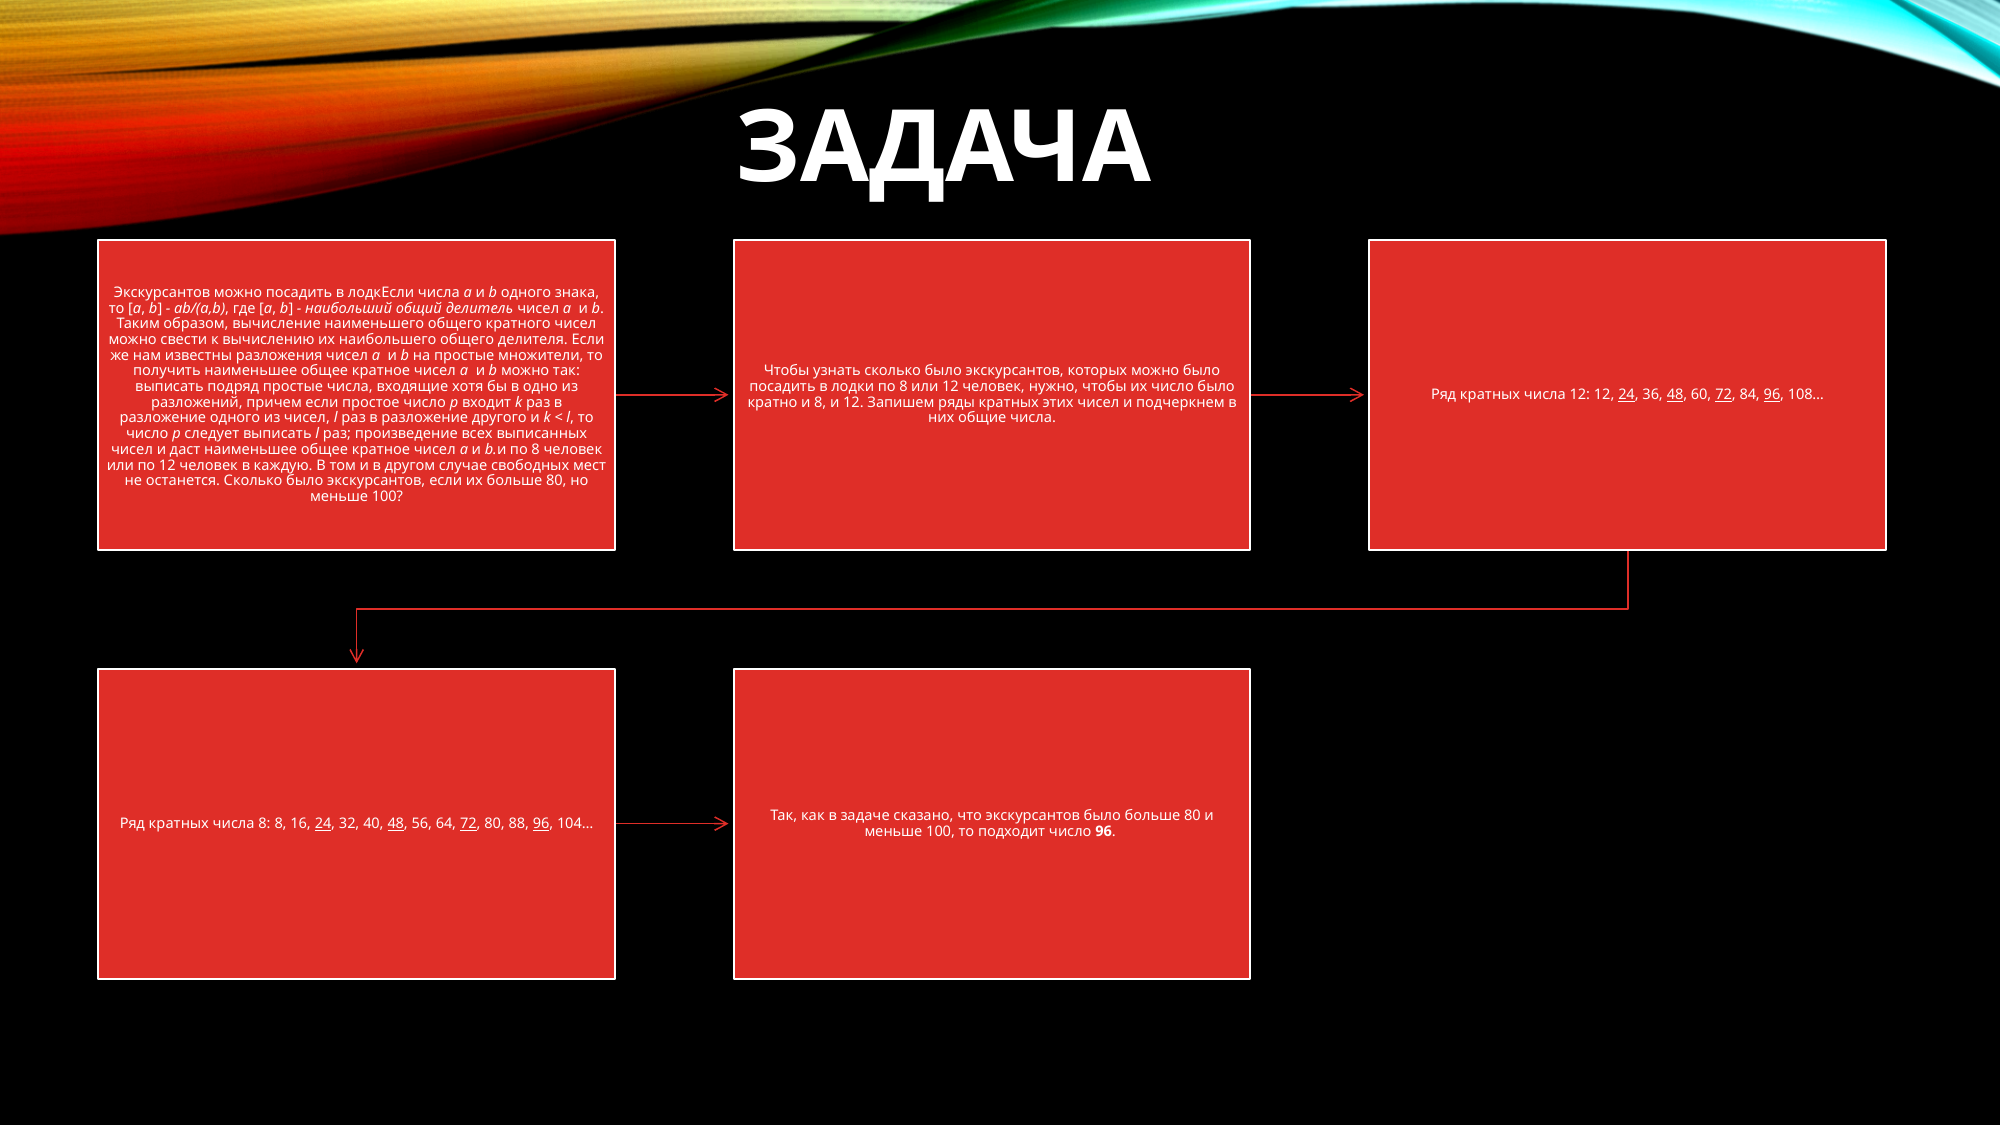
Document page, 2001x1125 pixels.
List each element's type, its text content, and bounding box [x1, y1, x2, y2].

picture [0, 0, 2000, 237]
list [96, 198, 1888, 1021]
title Задача [237, 42, 1650, 198]
